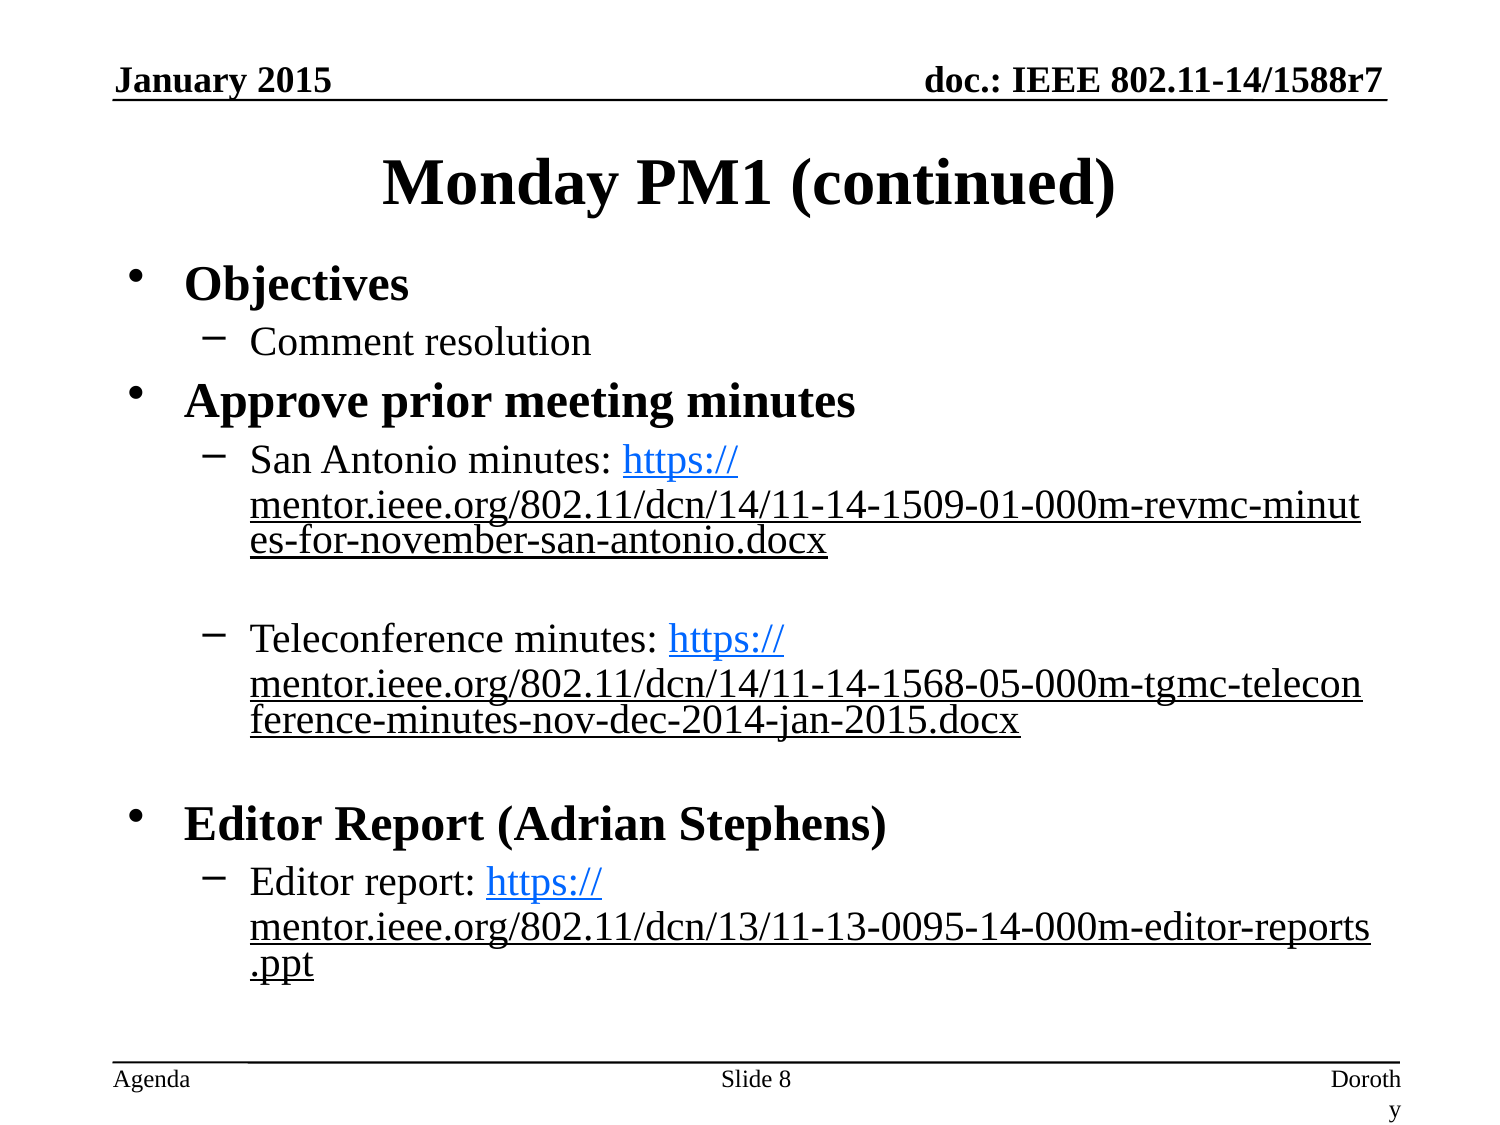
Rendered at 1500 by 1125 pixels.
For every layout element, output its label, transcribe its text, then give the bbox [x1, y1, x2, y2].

list Objectives Comment resolution Approve prior meeting minutes San Antonio minutes: https://mentor.ieee.org/802.11/dcn/14/11-14-1509-01-000m-revmc-minutes-for-november-san-antonio.docx Teleconference minutes: https://mentor.ieee.org/802.11/dcn/14/11-14-1568-05-000m-tgmc-teleconference-minutes-nov-dec-2014-jan-2015.docx Editor Report (Adrian Stephens) Editor report: https://mentor.ieee.org/802.11/dcn/13/11-13-0095-14-000m-editor-reports.ppt [112, 249, 1388, 925]
footer Dorothy Stanley, Aruba Networks [1325, 1062, 1402, 1093]
title Monday PM1 (continued) [112, 112, 1388, 249]
slide_number Slide 8 [712, 1062, 800, 1093]
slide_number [114, 54, 425, 100]
